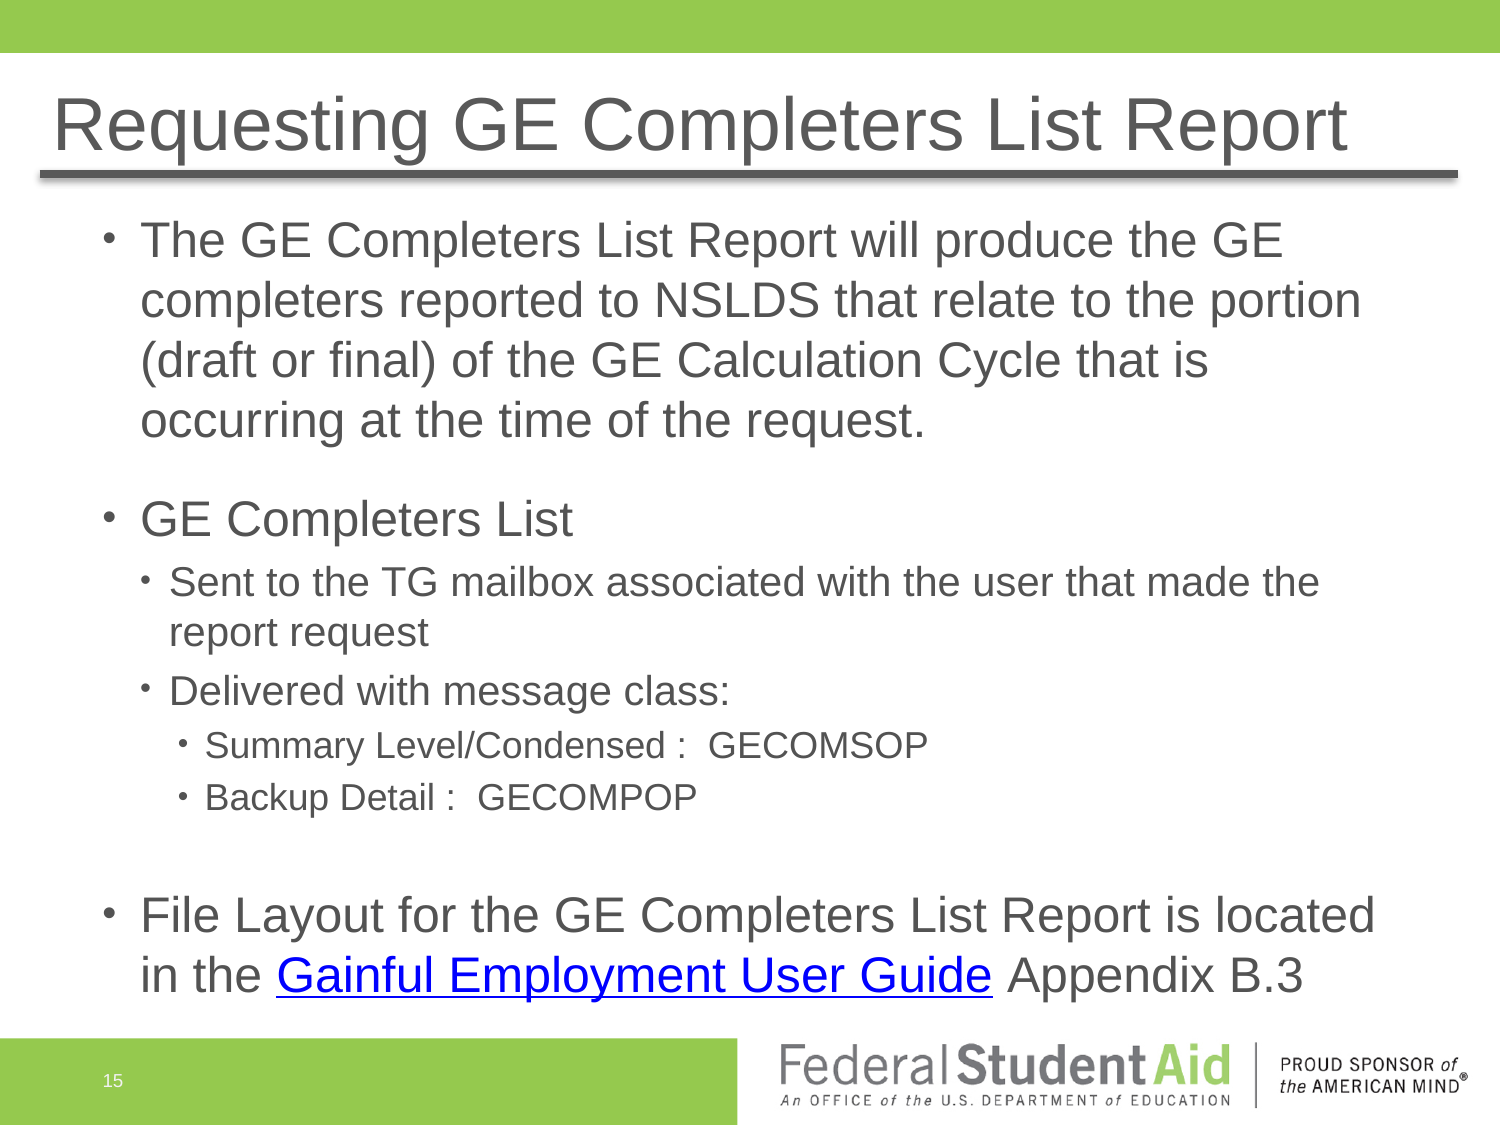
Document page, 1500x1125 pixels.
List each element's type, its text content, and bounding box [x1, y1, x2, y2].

picture [761, 1018, 1488, 1125]
list The GE Completers List Report will produce the GE completers reported to NSLDS that relate to the portion (draft or final) of the GE Calculation Cycle that is occurring at the time of the request. GE Completers List Sent to the TG mailbox associated with the user that made the report request Delivered with message class: Summary Level/Condensed : GECOMSOP Backup Detail : GECOMPOP File Layout for the GE Completers List Report is located in the Gainful Employment User Guide Appendix B.3 [87, 200, 1438, 993]
slide_number 15 [87, 1050, 438, 1110]
title Requesting GE Completers List Report [37, 67, 1450, 175]
